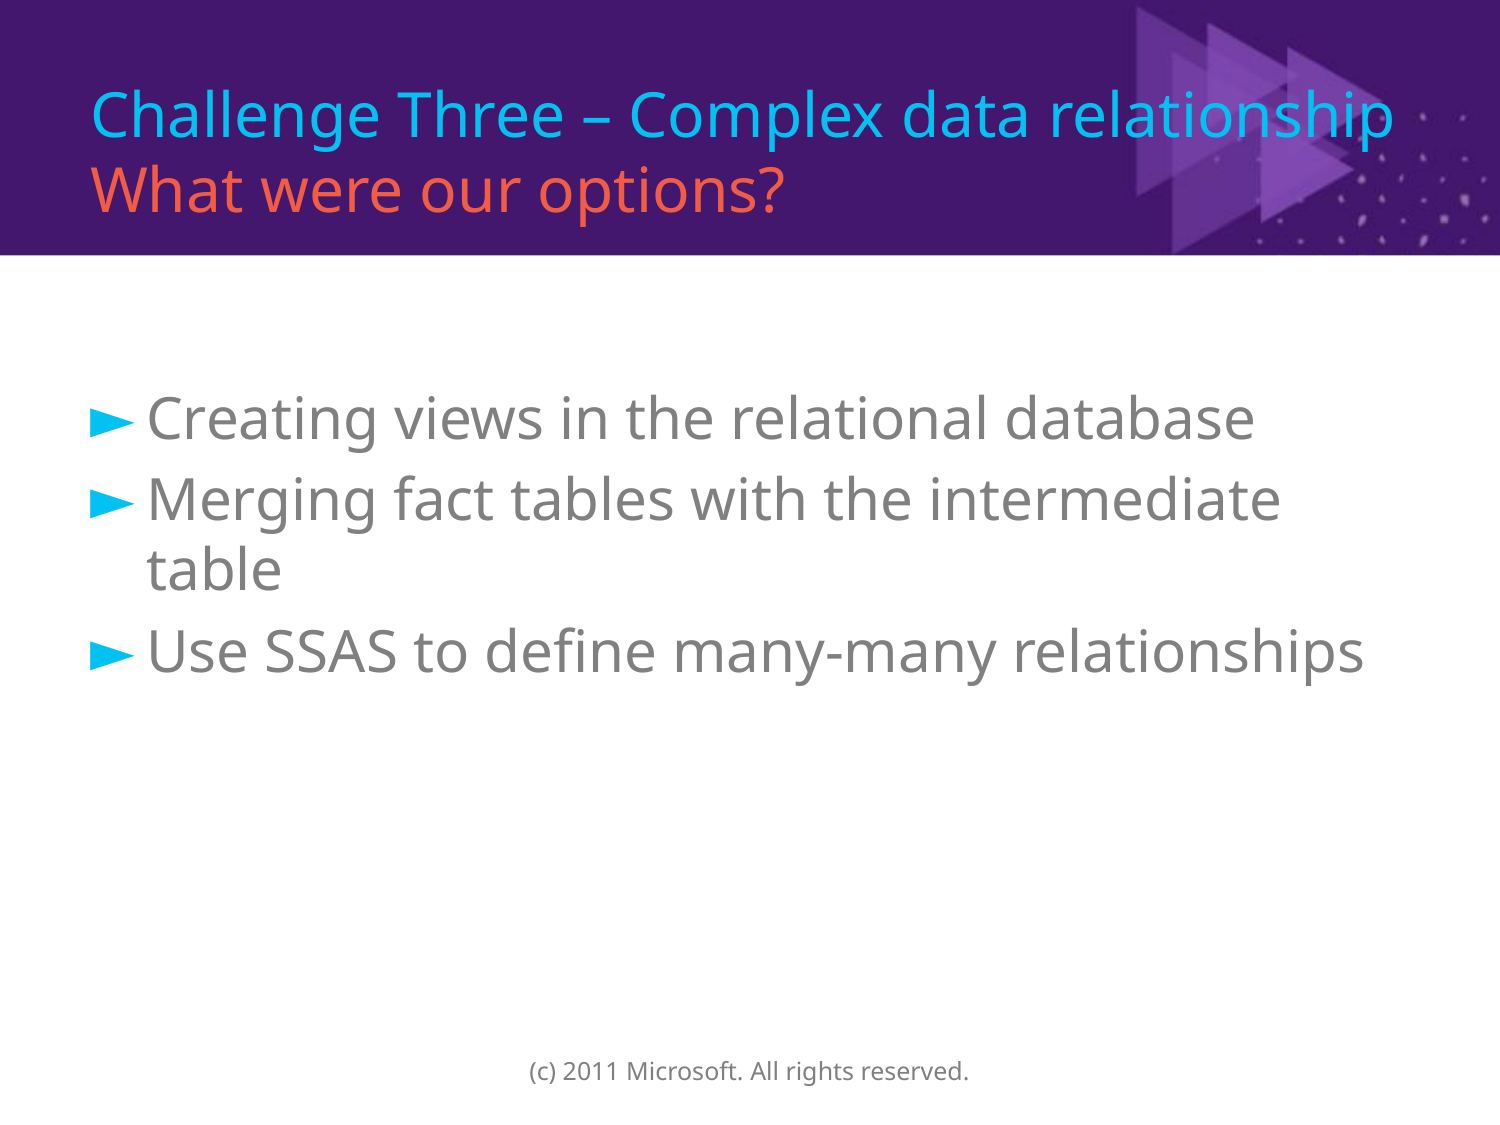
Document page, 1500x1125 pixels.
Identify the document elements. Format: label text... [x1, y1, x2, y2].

footer (c) 2011 Microsoft. All rights reserved. [512, 1042, 988, 1103]
title Challenge Three – Complex data relationship What were our options? [75, 56, 1425, 244]
list Creating views in the relational database Merging fact tables with the intermediate table Use SSAS to define many-many relationships [75, 373, 1425, 1005]
picture [0, 0, 1500, 255]
